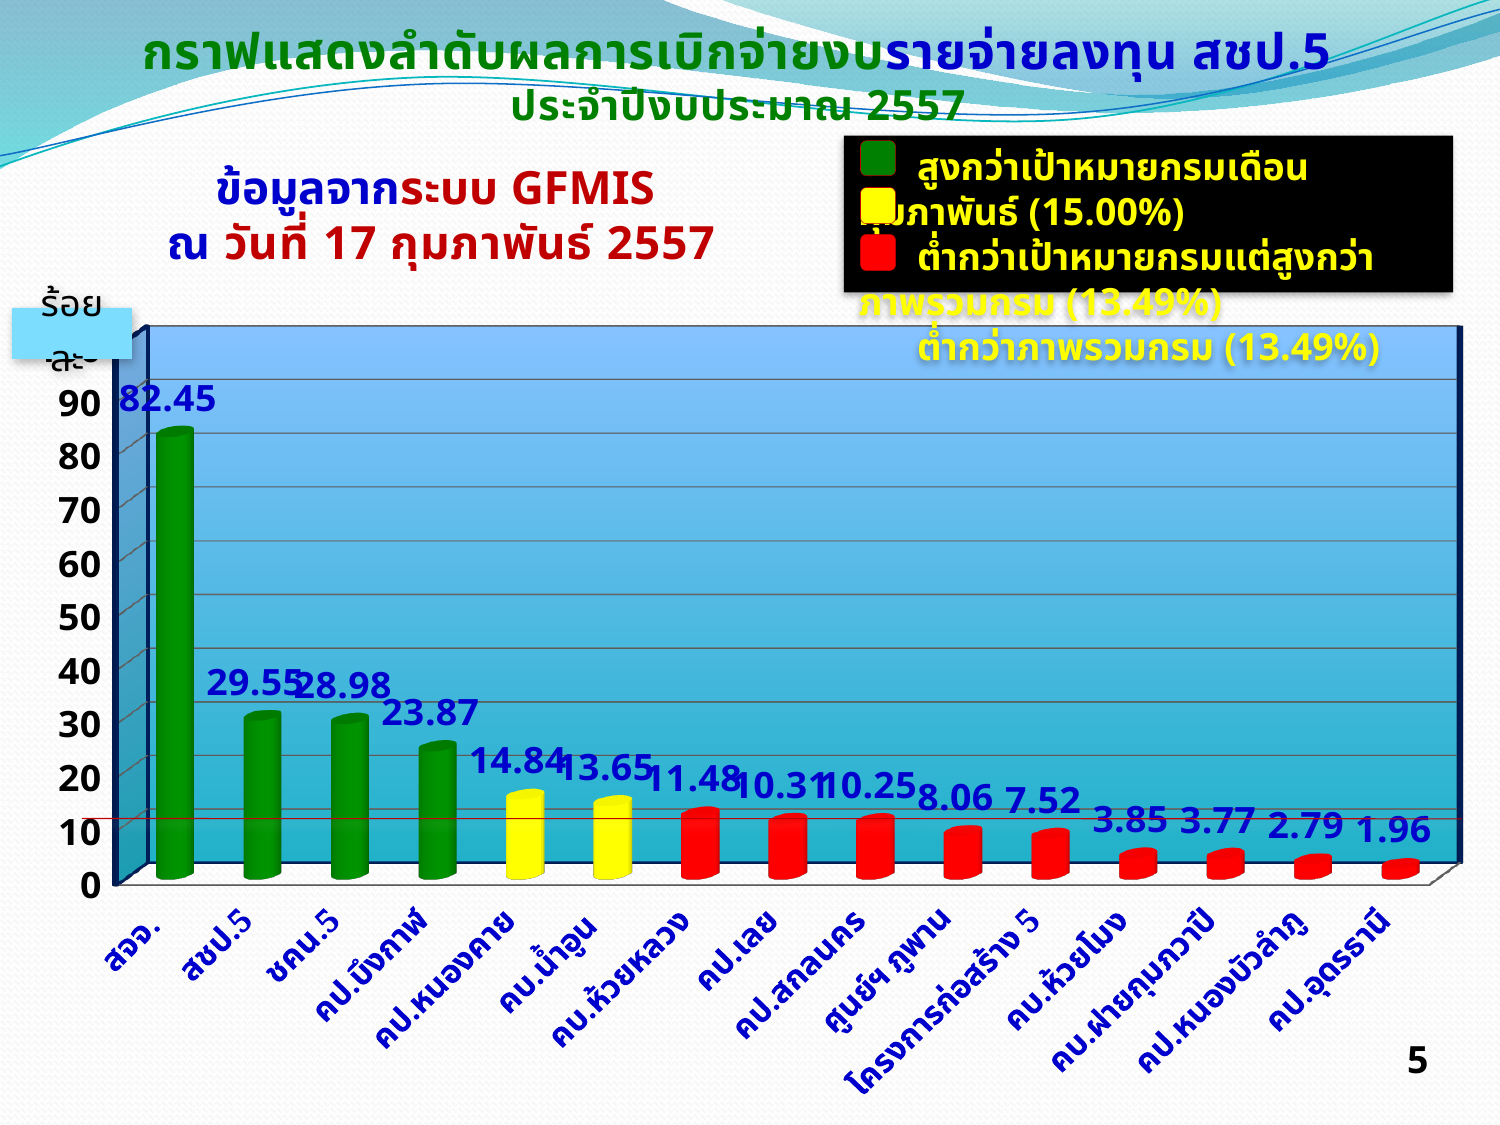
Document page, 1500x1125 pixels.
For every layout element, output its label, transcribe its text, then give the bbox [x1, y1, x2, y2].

text_box [858, 138, 898, 178]
text_box กราฟแสดงลำดับผลการเบิกจ่ายงบรายจ่ายลงทุน สชป.5 ประจำปีงบประมาณ 2557 ข้อมูลจากระบบ GFMIS ณ วันที่ 17 กุมภาพันธ์ 2557 [35, 11, 1454, 258]
chart [0, 280, 1500, 1125]
text_box สูงกว่าเป้าหมายกรมเดือนกุมภาพันธ์ (15.00%) ต่ำกว่าเป้าหมายกรมแต่สูงกว่าภาพรวมกรม (13.49%) ต่ำกว่าภาพรวมกรม (13.49%) [843, 135, 1454, 280]
text_box [858, 232, 898, 273]
text_box [858, 185, 898, 226]
